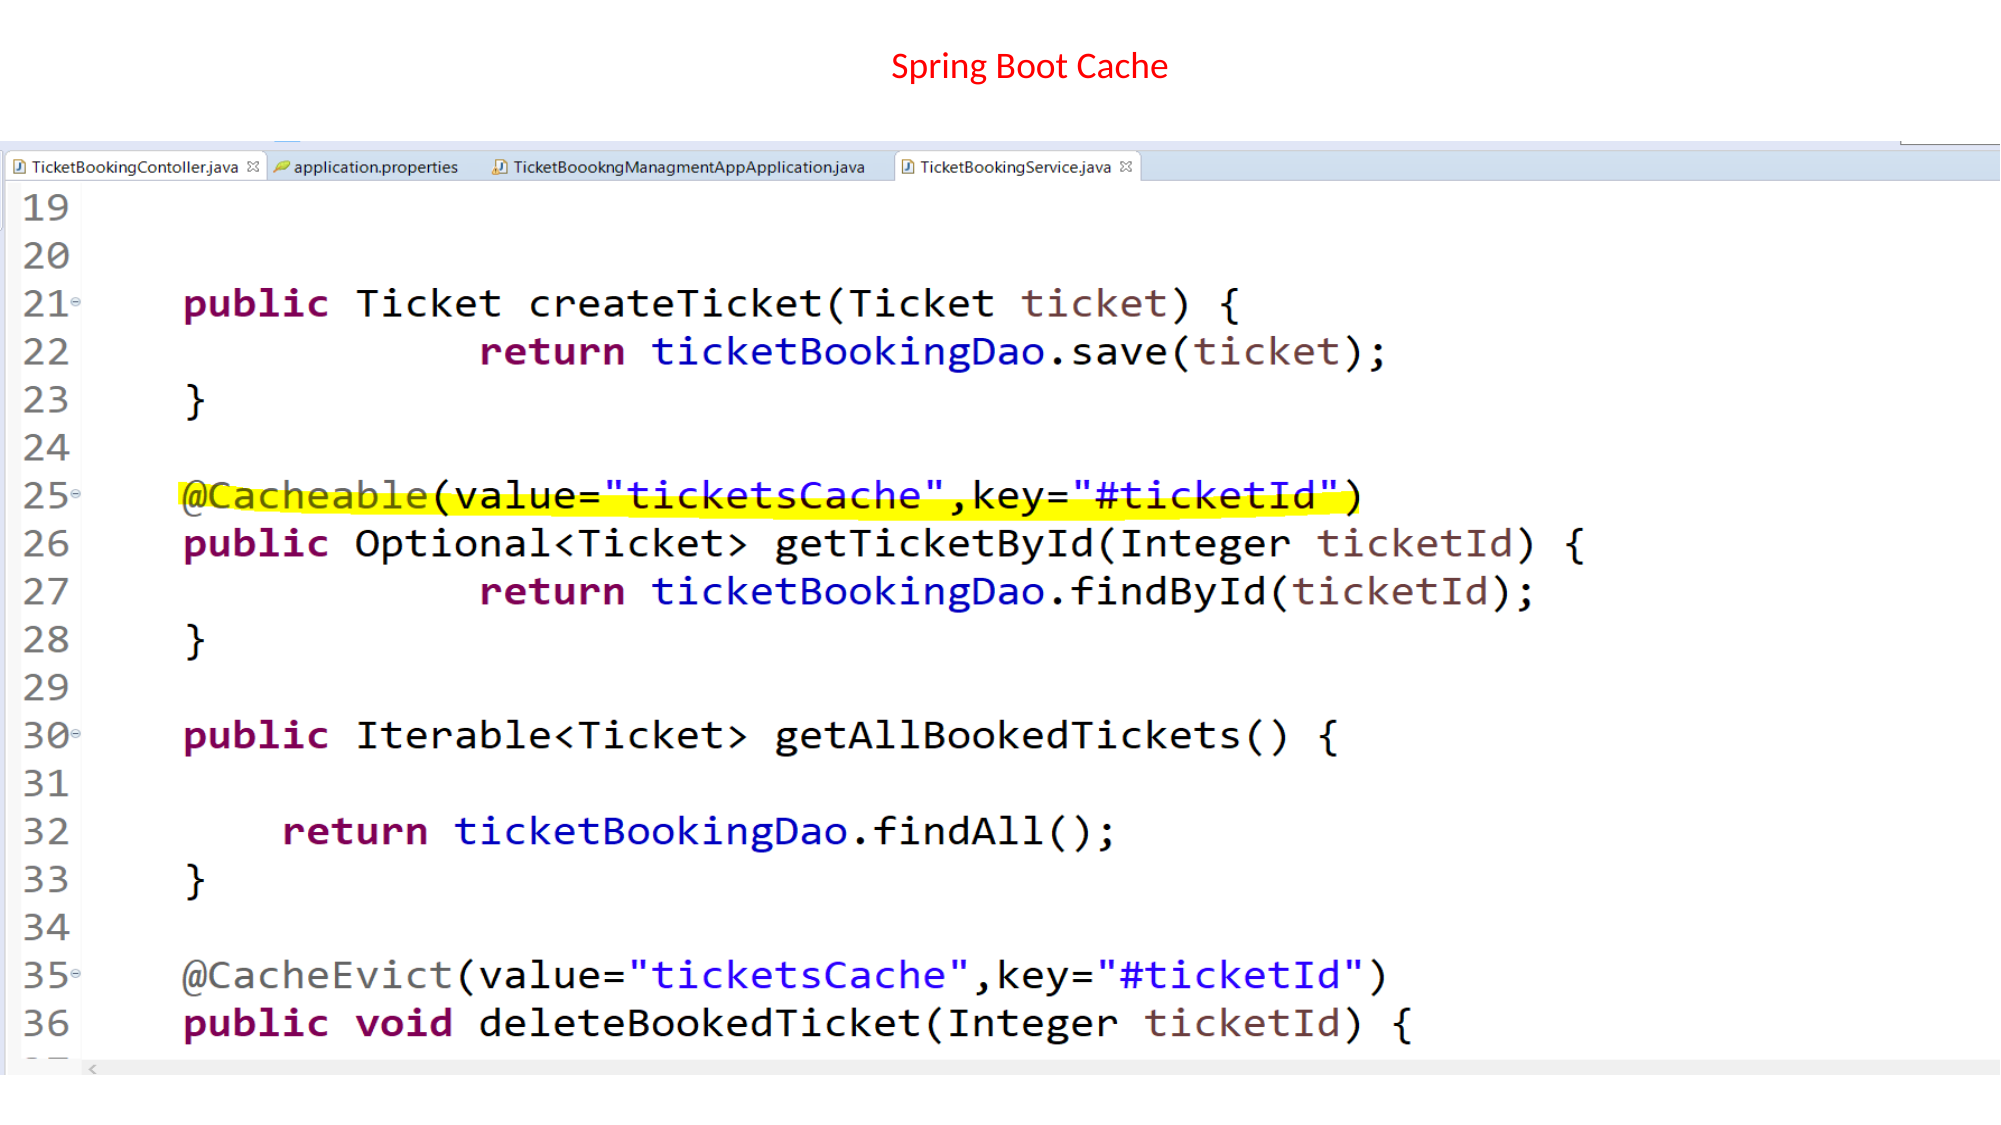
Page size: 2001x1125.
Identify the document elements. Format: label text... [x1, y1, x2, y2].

text_box Spring Boot Cache [508, 0, 1552, 128]
picture [0, 141, 2000, 1076]
